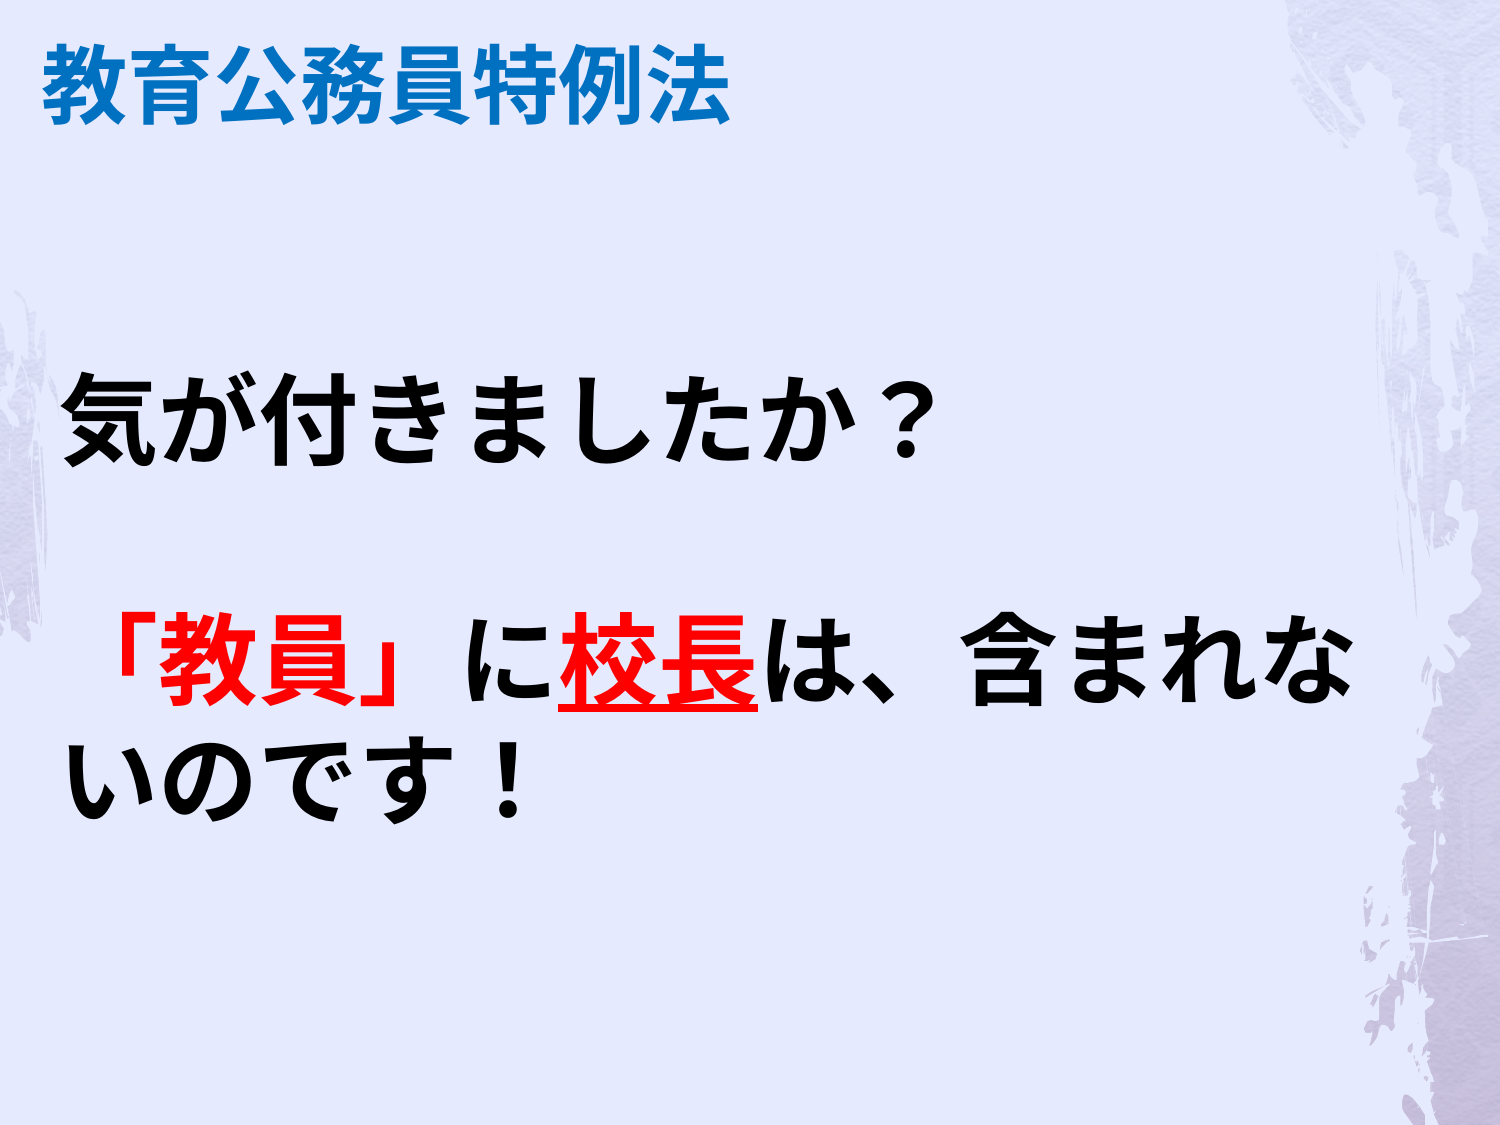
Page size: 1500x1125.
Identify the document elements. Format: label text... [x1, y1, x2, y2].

text_box 教育公務員特例法 [41, 30, 1392, 135]
text_box 気が付きましたか？ 「教員」に校長は、含まれないのです！ [43, 349, 1471, 845]
